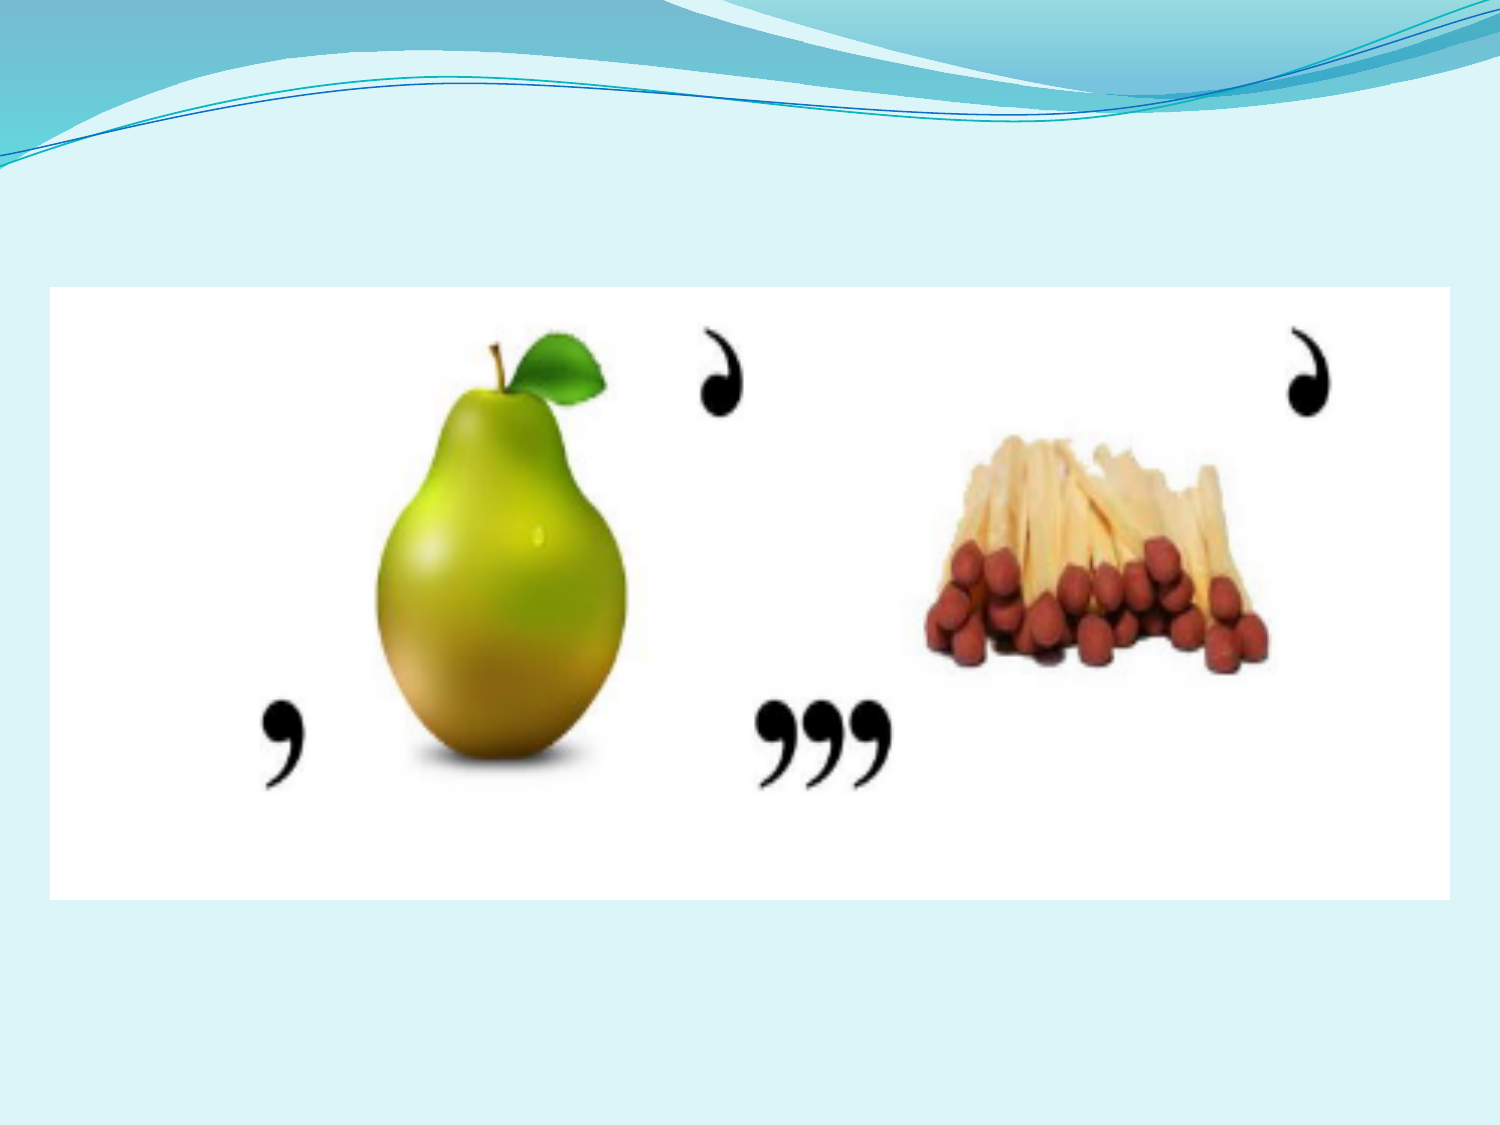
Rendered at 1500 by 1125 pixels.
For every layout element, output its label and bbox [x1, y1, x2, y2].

picture [49, 287, 1451, 901]
